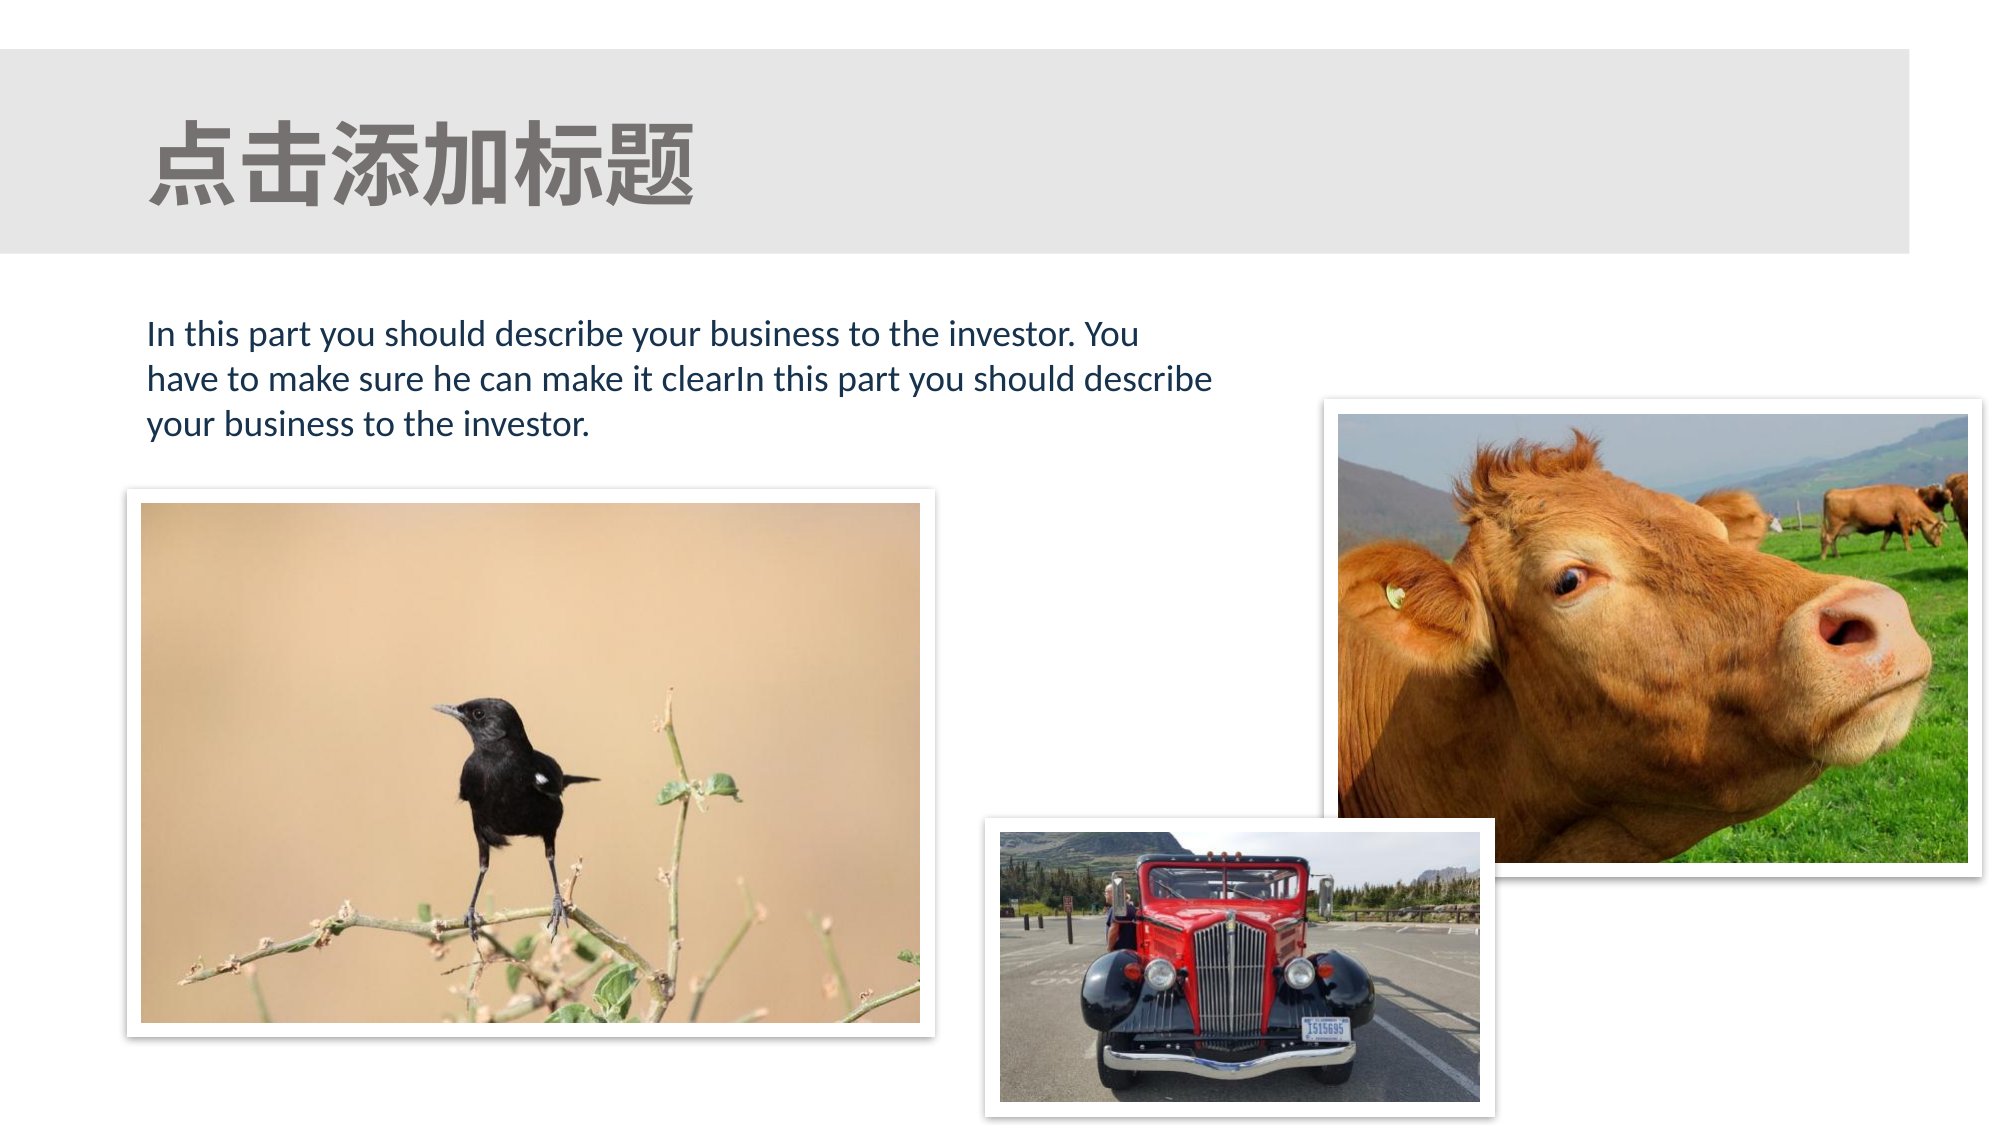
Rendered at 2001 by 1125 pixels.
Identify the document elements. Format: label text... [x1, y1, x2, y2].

text_box In this part you should describe your business to the investor. You have to make sure he can make it clearIn this part you should describe your business to the investor. [131, 301, 1235, 451]
picture [141, 503, 921, 1023]
picture [999, 413, 1968, 1103]
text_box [0, 49, 1910, 254]
